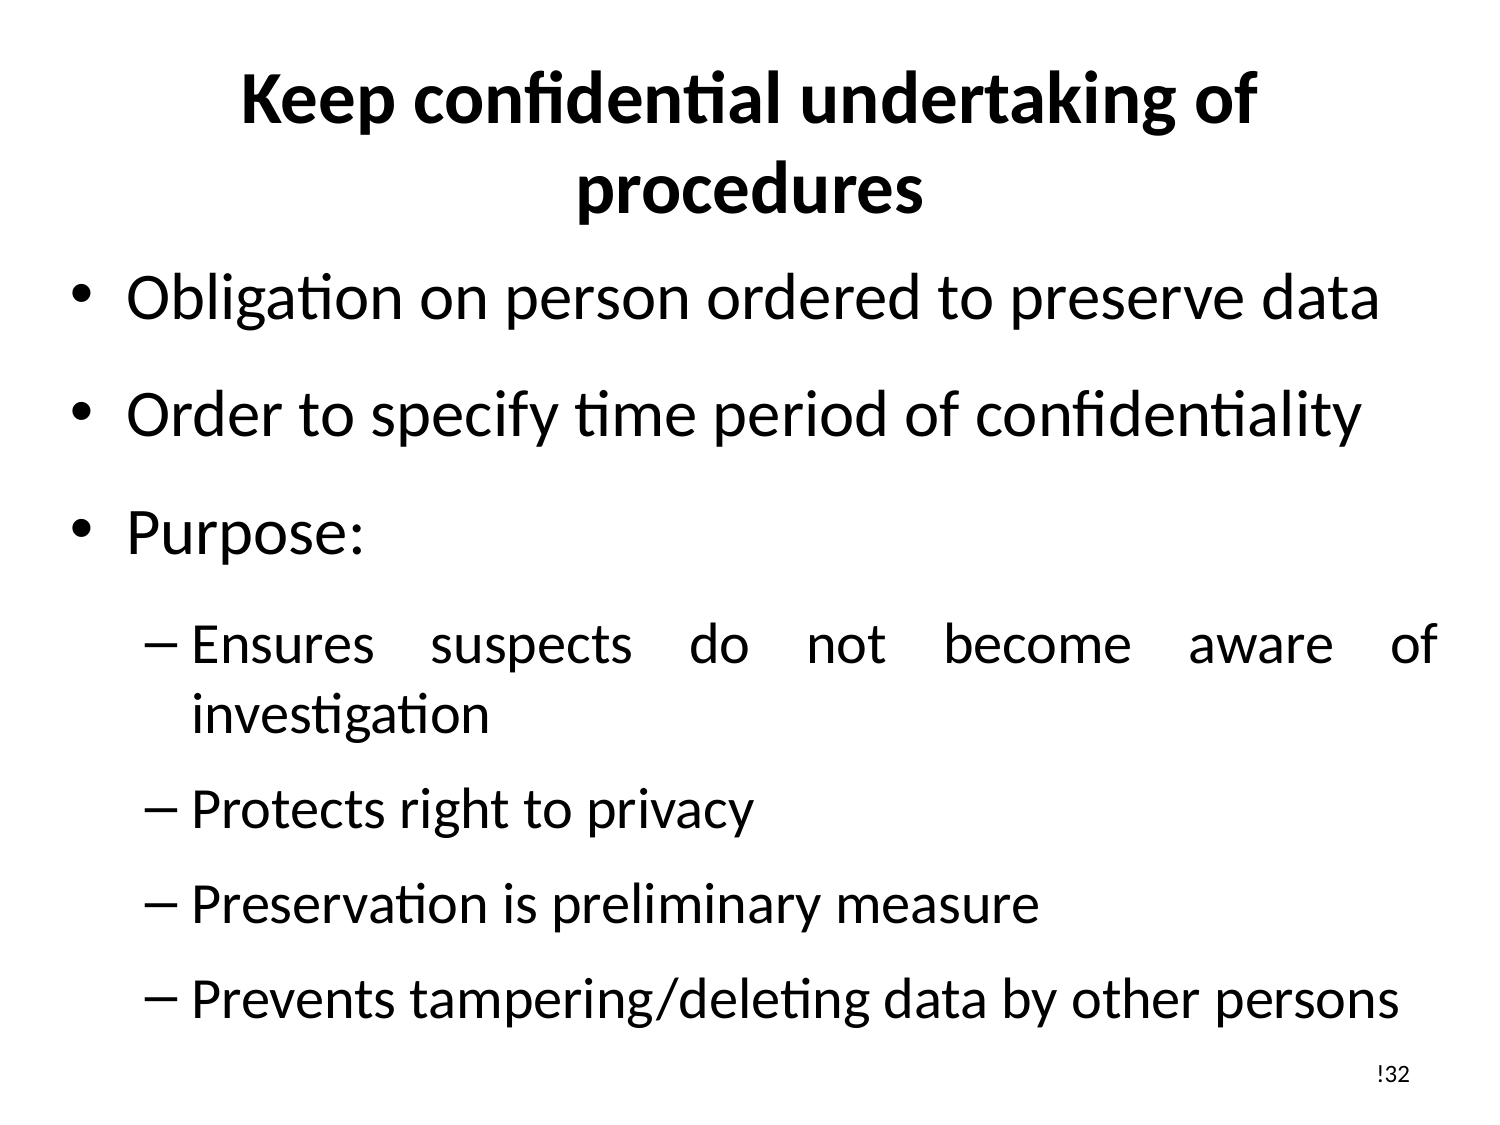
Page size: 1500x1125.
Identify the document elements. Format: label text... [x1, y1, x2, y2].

title Keep confidential undertaking of procedures [74, 44, 1426, 233]
slide_number !32 [1074, 1042, 1425, 1103]
list Obligation on person ordered to preserve data Order to specify time period of confidentiality Purpose: Ensures suspects do not become aware of investigation Protects right to privacy Preservation is preliminary measure Prevents tampering/deleting data by other persons [54, 244, 1455, 988]
